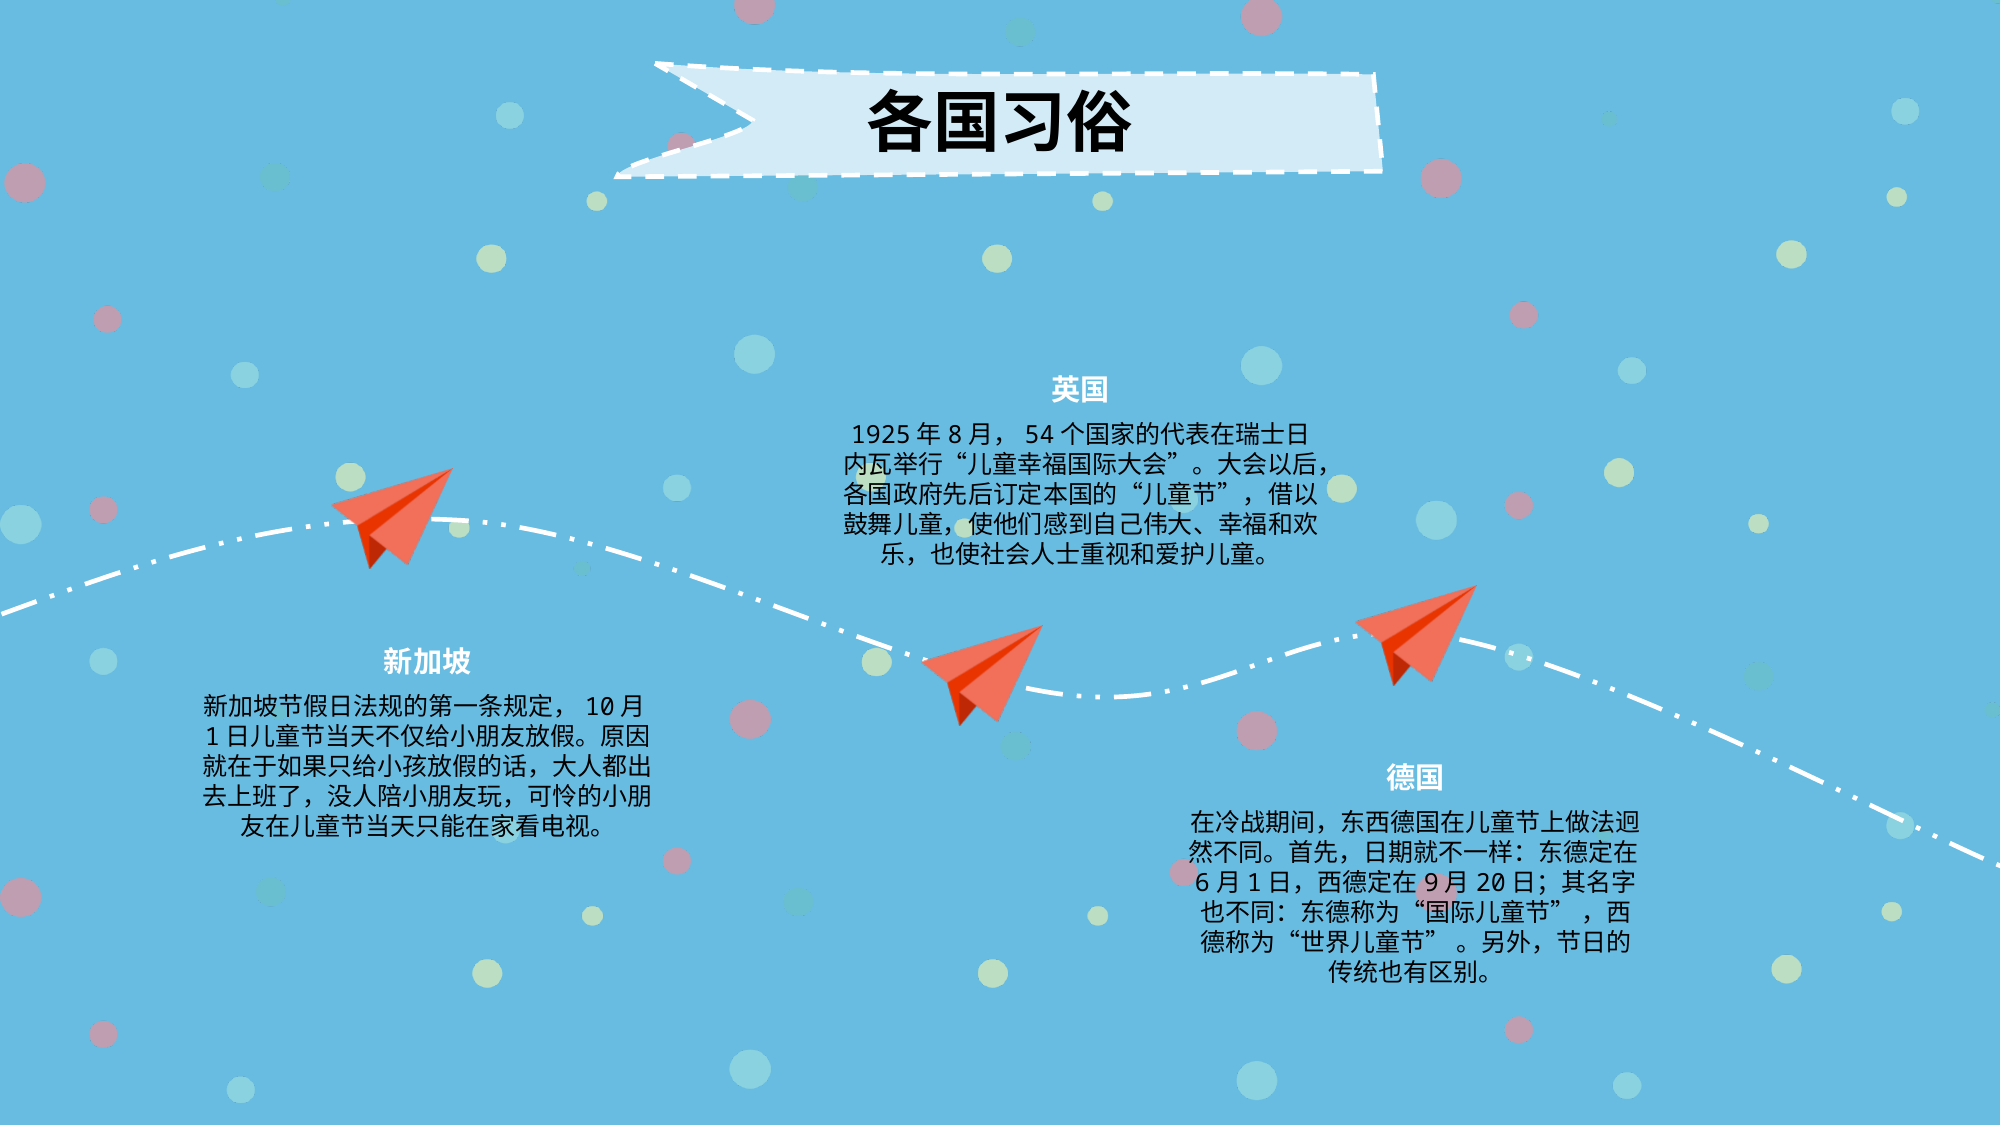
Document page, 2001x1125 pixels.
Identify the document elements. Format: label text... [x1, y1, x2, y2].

text_box 各国习俗 [807, 72, 1193, 168]
picture [0, 613, 2000, 1103]
text_box [615, 62, 1385, 178]
picture [4, 0, 2001, 388]
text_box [1, 346, 2000, 997]
